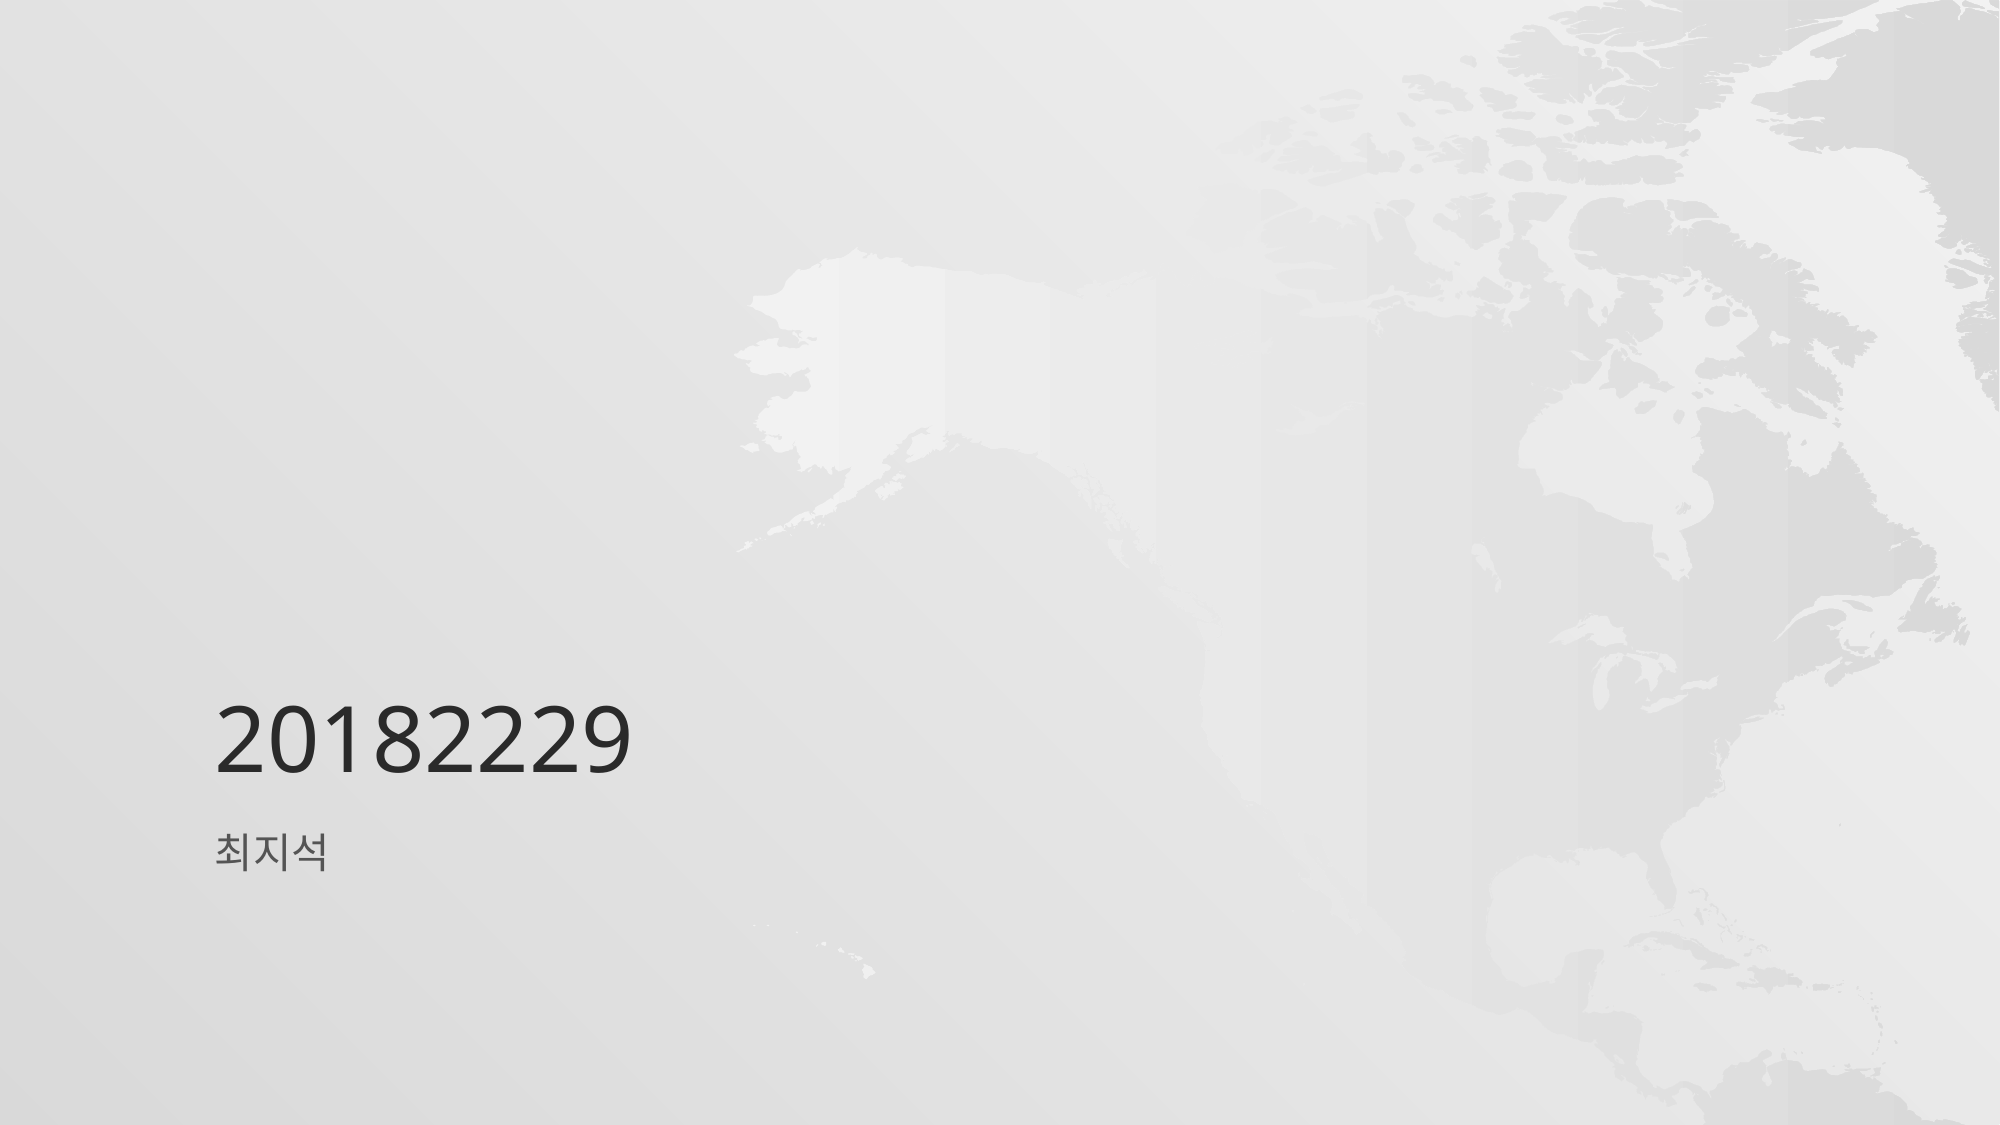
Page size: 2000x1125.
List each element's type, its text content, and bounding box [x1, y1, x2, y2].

subtitle 최지석 [199, 825, 1488, 1013]
title 20182229 [199, 299, 1800, 800]
